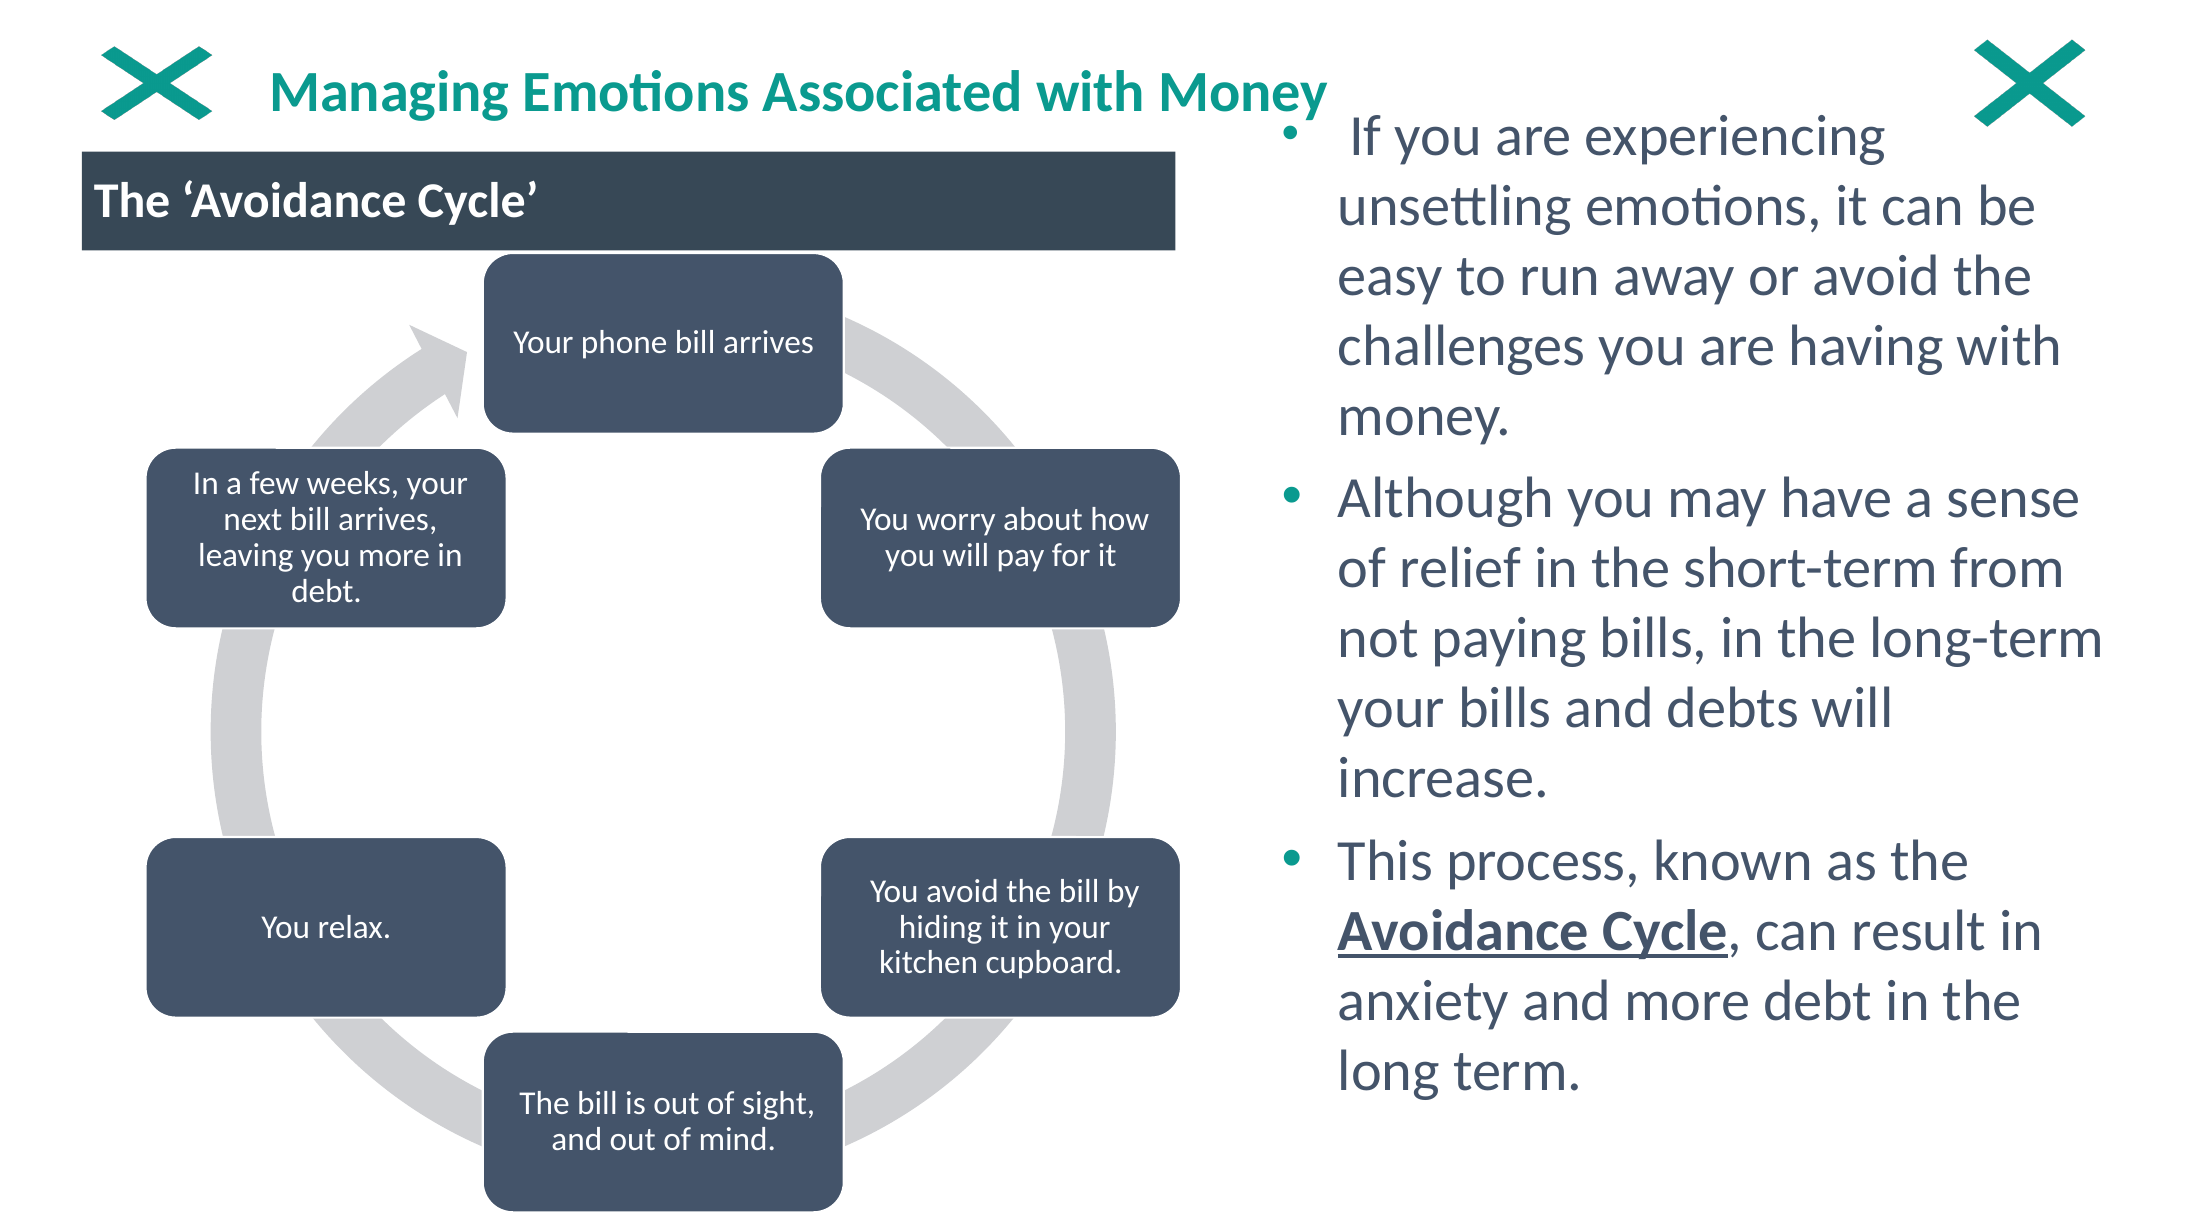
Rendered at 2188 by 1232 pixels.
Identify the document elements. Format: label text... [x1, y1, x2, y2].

list If you are experiencing unsettling emotions, it can be easy to run away or avoid the challenges you are having with money. Although you may have a sense of relief in the short-term from not paying bills, in the long-term your bills and debts will increase. This process, known as the Avoidance Cycle, can result in anxiety and more debt in the long term. [1269, 89, 2131, 1198]
list The ‘Avoidance Cycle’ [81, 151, 1176, 251]
title Managing Emotions Associated with Money [257, 33, 2080, 152]
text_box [81, 252, 1245, 1213]
picture [81, 33, 232, 133]
picture [1954, 24, 2105, 142]
